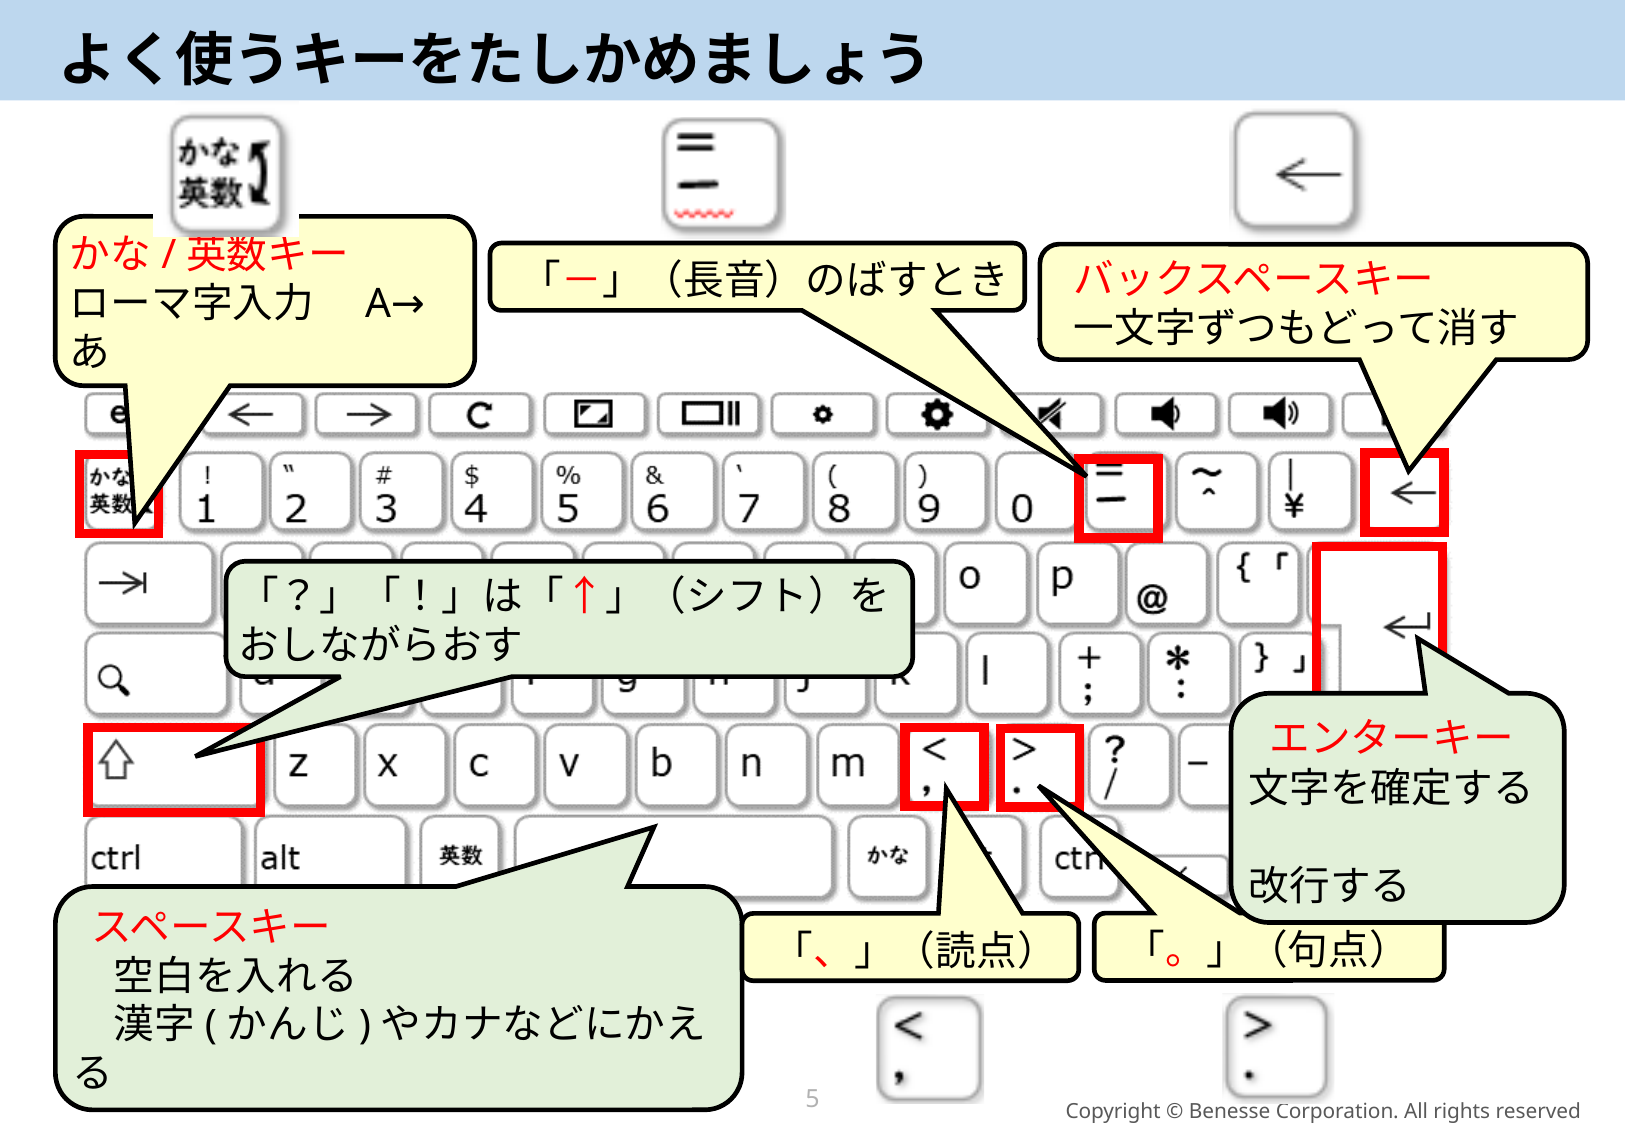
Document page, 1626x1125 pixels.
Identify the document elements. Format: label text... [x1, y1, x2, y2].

text_box スペースキー 空白を入れる 漢字(かんじ)やカナなどにかえる [55, 939, 743, 1110]
text_box かな/英数キー ローマ字入力 A→あ [55, 216, 475, 357]
picture [875, 994, 985, 1104]
slide_number 5 [629, 1064, 996, 1125]
text_box エンターキー 文字を確定する 改行する [1485, 678, 1565, 923]
picture [1222, 993, 1335, 1104]
text_box 「。」（句点） [1094, 939, 1445, 981]
text_box 「－」（長音）のばすとき [489, 243, 1025, 357]
picture [660, 117, 787, 239]
text_box バックスペースキー 一文字ずつもどって消す [1039, 244, 1588, 375]
picture [1229, 104, 1375, 241]
title よく使うキーをたしかめましょう [0, 0, 1625, 101]
picture [55, 357, 1485, 939]
picture [153, 101, 299, 238]
text_box 「、」（読点） [742, 939, 1079, 981]
